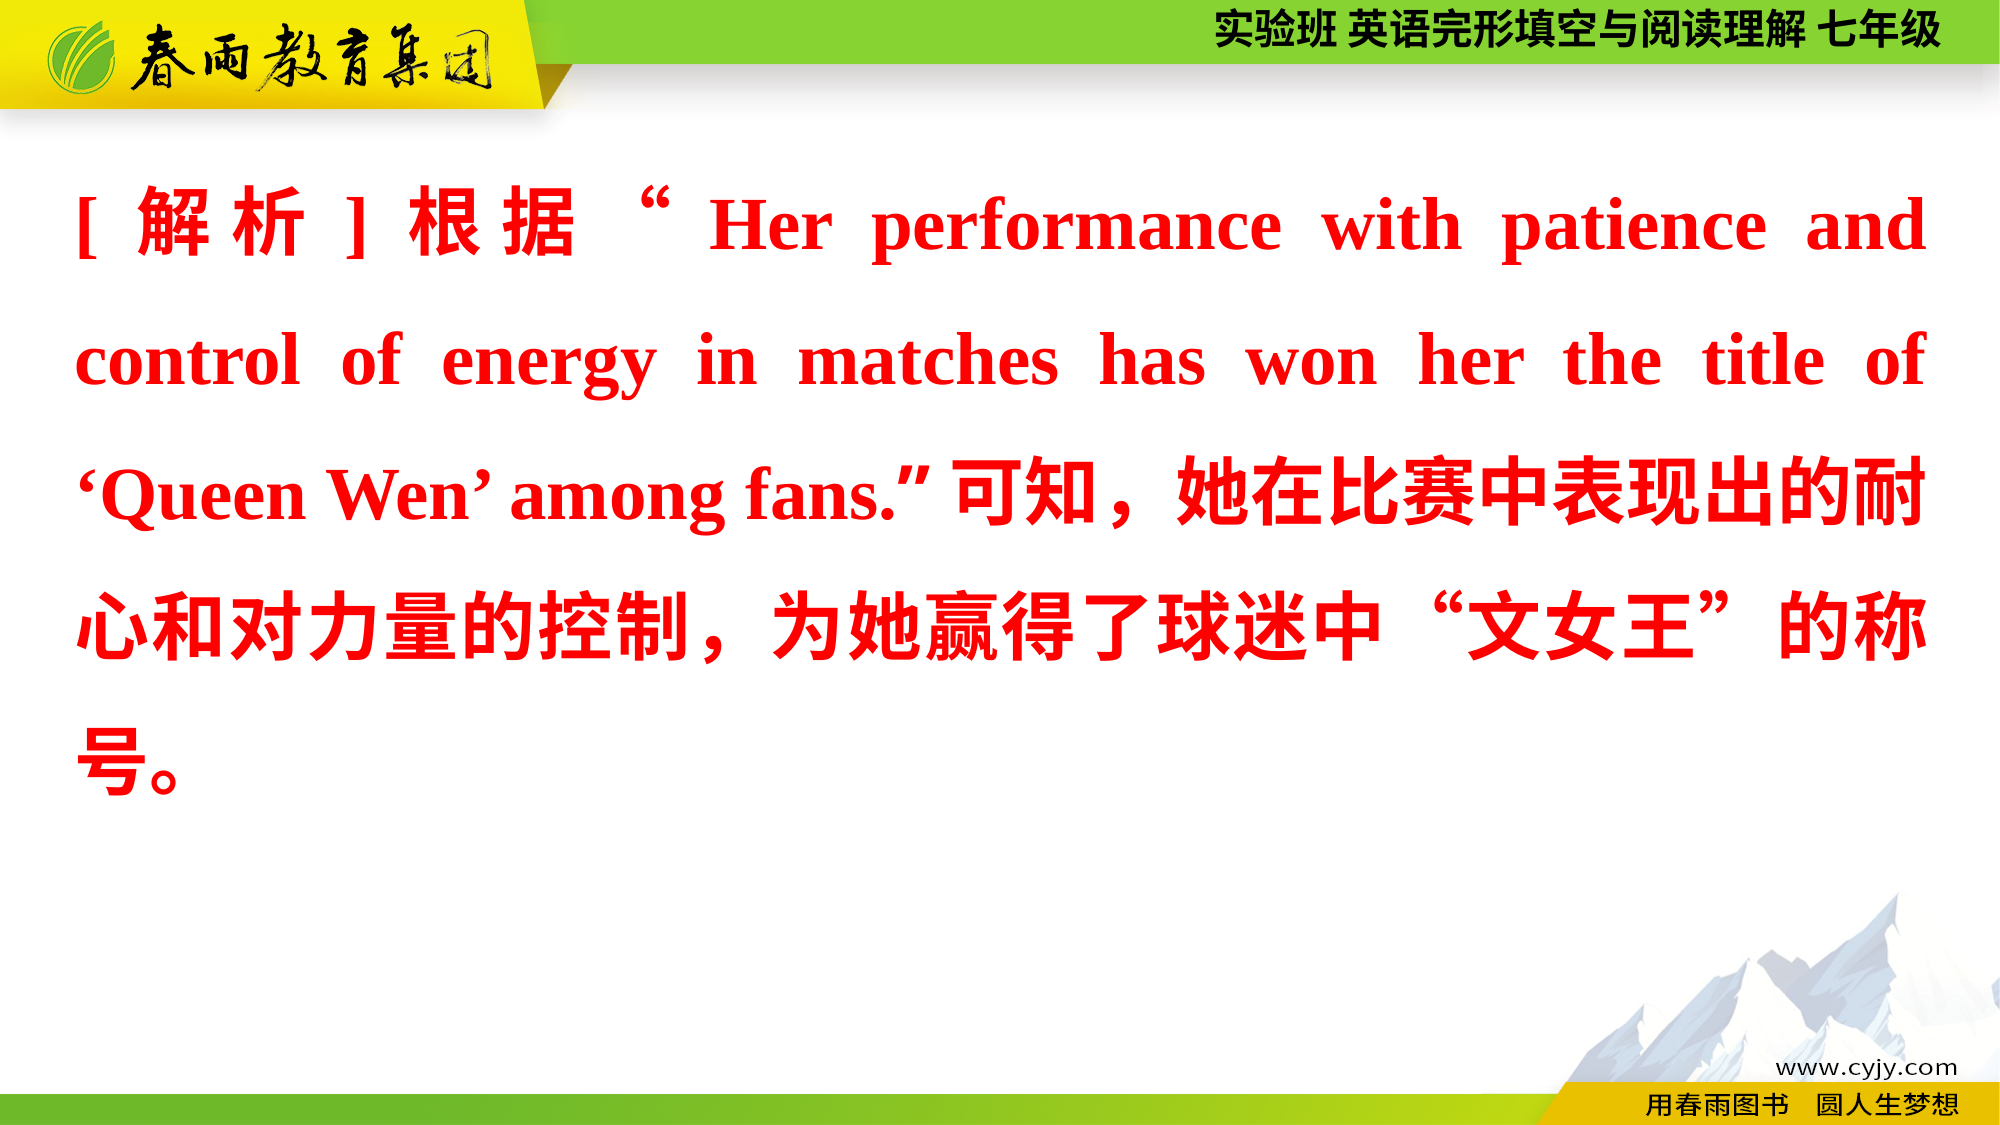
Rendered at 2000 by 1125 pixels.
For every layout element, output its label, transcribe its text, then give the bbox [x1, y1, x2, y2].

list [解析]根据“Her performance with patience and control of energy in matches has won her the title of ‘Queen Wen’ among fans.”可知，她在比赛中表现出的耐心和对力量的控制，为她赢得了球迷中“文女王”的称号。 [59, 122, 1944, 666]
picture [0, 0, 2000, 1125]
